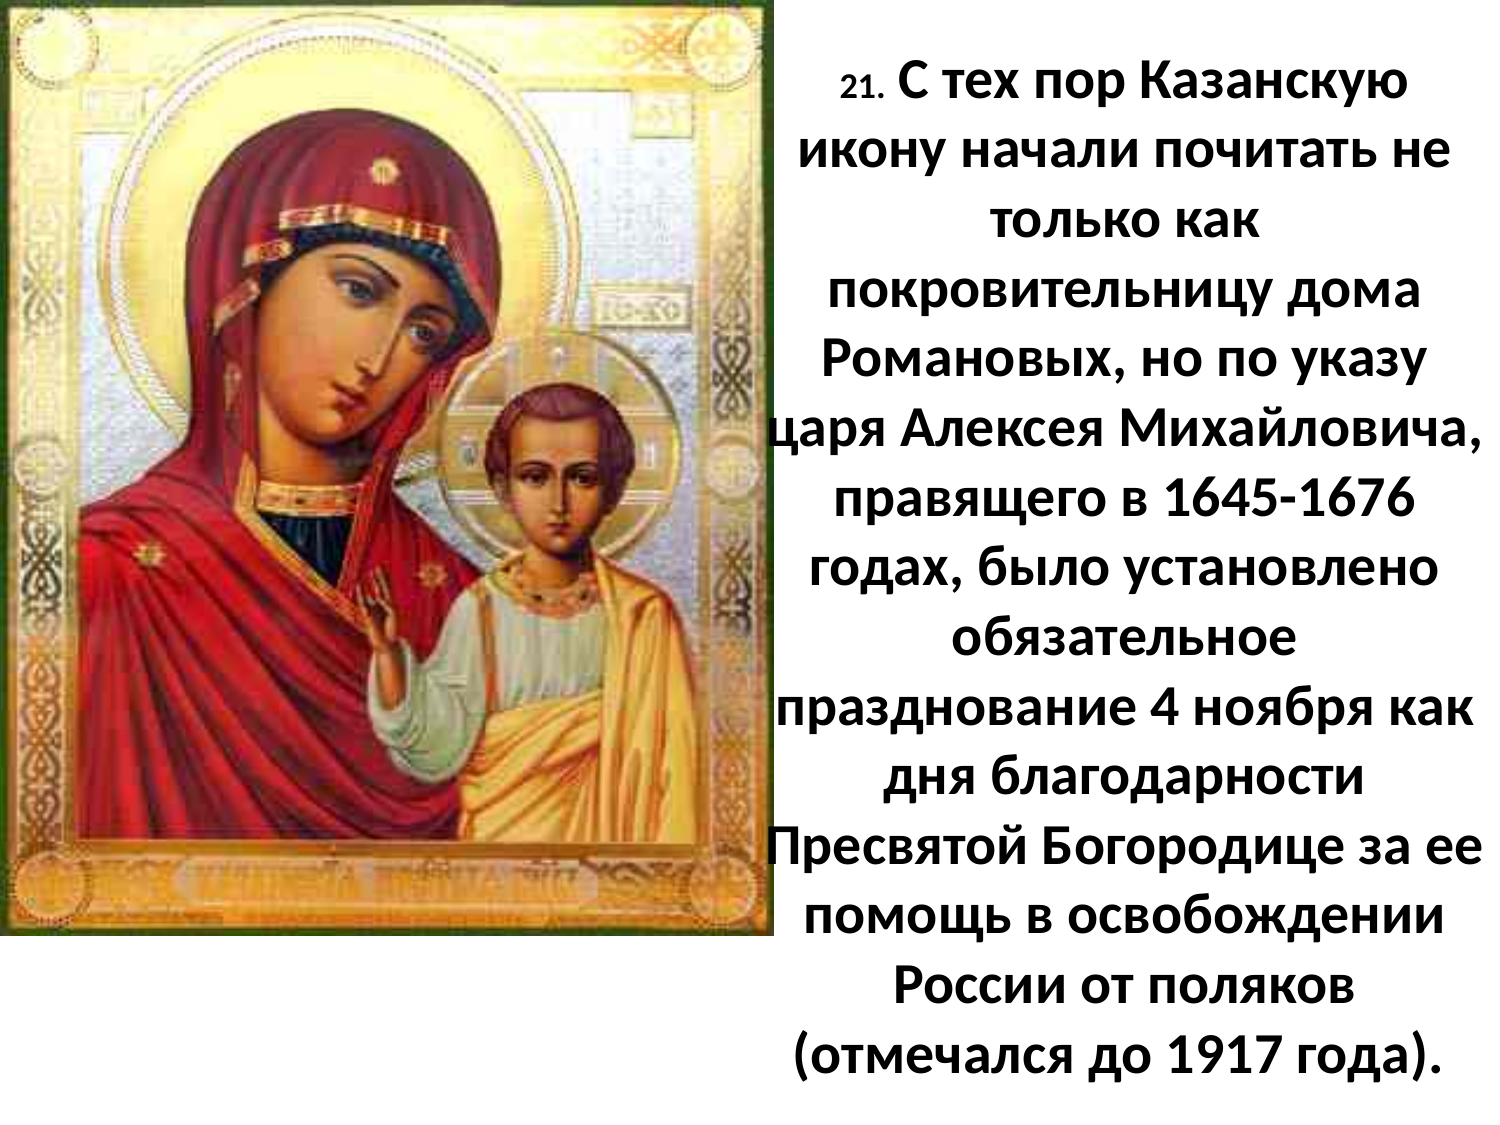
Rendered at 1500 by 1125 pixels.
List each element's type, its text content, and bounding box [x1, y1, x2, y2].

title 21. С тех пор Казанскую икону начали почитать не только как покровительницу дома Романовых, но по указу царя Алексея Михайловича, правящего в 1645-1676 годах, было установлено обязательное празднование 4 ноября как дня благодарности Пресвятой Богородице за ее помощь в освобождении России от поляков (отмечался до 1917 года). [750, 0, 1500, 1125]
picture [0, 0, 774, 936]
